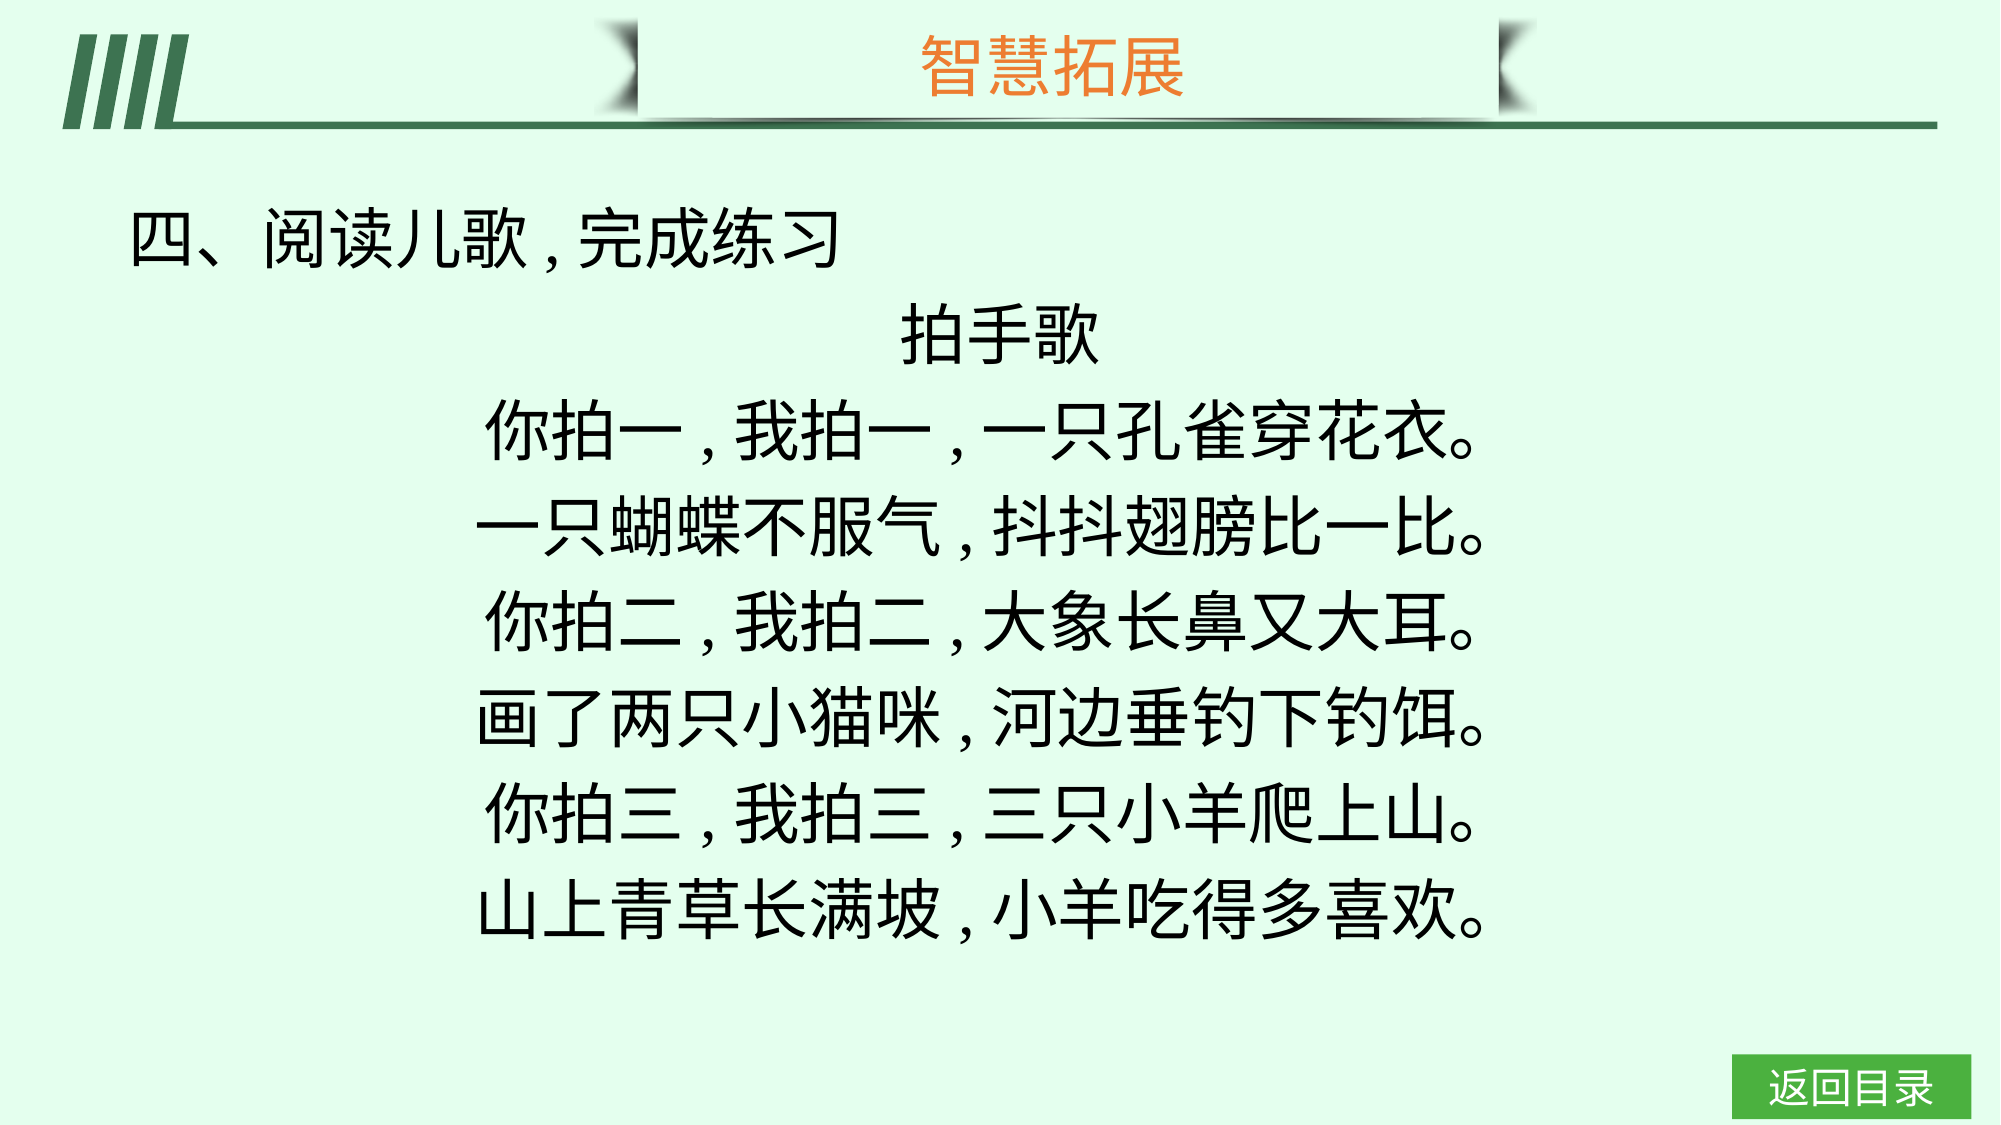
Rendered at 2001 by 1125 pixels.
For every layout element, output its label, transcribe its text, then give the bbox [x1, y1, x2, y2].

text_box 四、阅读儿歌,完成练习 拍手歌 你拍一,我拍一,一只孔雀穿花衣。 一只蝴蝶不服气,抖抖翅膀比一比。 你拍二,我拍二,大象长鼻又大耳。 画了两只小猫咪,河边垂钓下钓饵。 你拍三,我拍三,三只小羊爬上山。 山上青草长满坡,小羊吃得多喜欢。 [113, 173, 1887, 956]
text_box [594, 16, 1537, 127]
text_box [62, 34, 1938, 130]
